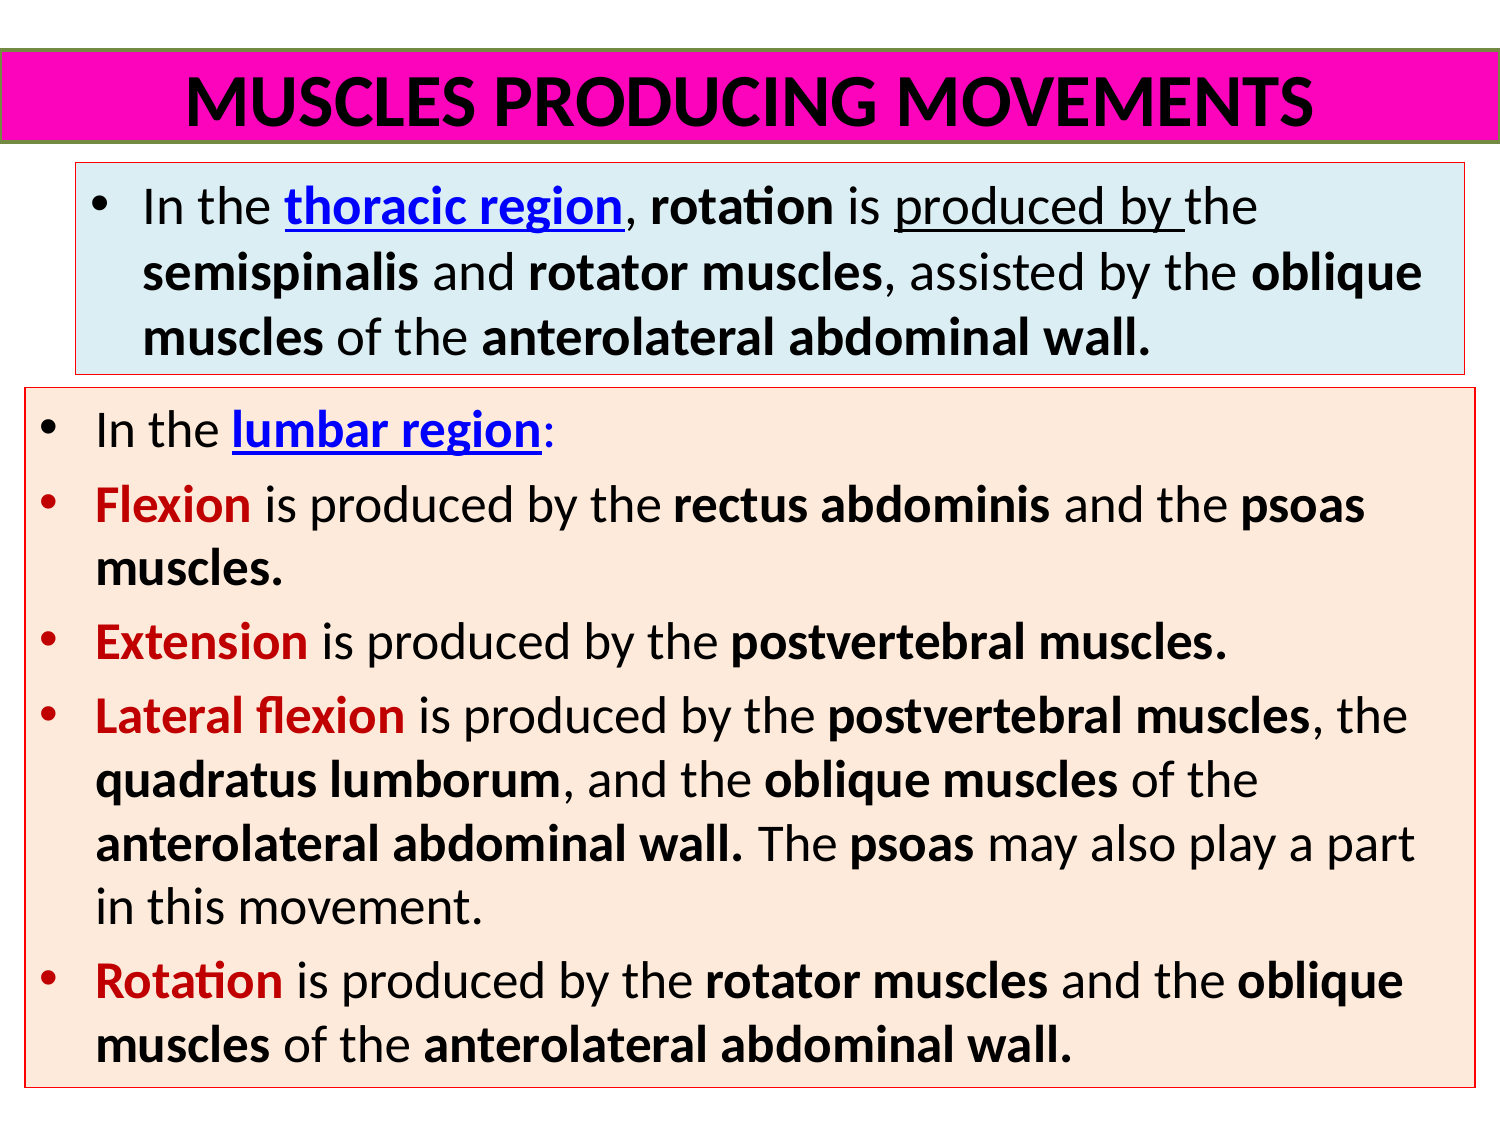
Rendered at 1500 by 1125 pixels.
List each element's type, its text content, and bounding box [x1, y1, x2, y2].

text_box In the lumbar region: Flexion is produced by the rectus abdominis and the psoas muscles. Extension is produced by the postvertebral muscles. Lateral flexion is produced by the postvertebral muscles, the quadratus lumborum, and the oblique muscles of the anterolateral abdominal wall. The psoas may also play a part in this movement. Rotation is produced by the rotator muscles and the oblique muscles of the anterolateral abdominal wall. [24, 387, 1475, 1088]
list In the thoracic region, rotation is produced by the semispinalis and rotator muscles, assisted by the oblique muscles of the anterolateral abdominal wall. [75, 162, 1465, 375]
title MUSCLES PRODUCING MOVEMENTS [0, 48, 1500, 144]
